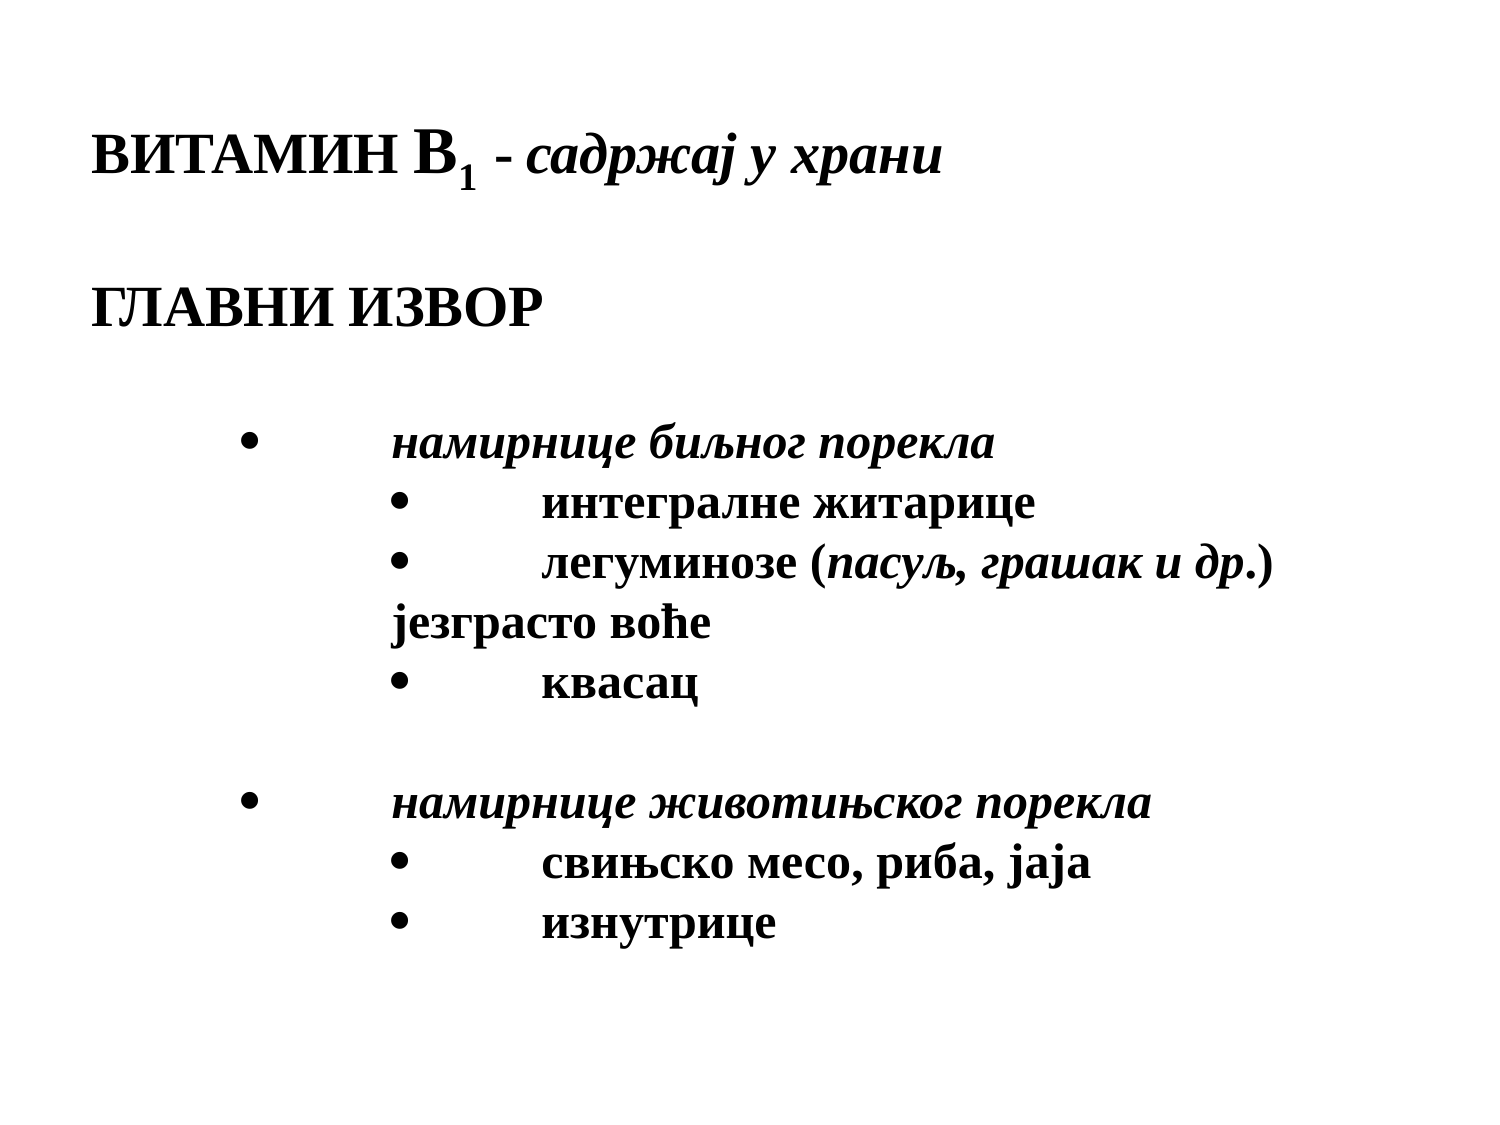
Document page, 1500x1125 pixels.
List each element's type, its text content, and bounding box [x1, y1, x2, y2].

text_box ВИТАМИН B1 - садржај у храни ГЛАВНИ ИЗВОР · намирнице биљног порекла · интегралне житарице · легуминозе (пасуљ, грашак и др.) језграсто воће · квасац · намирнице животињског порекла · свињско месо, риба, јаја · изнутрице [76, 99, 1340, 1125]
